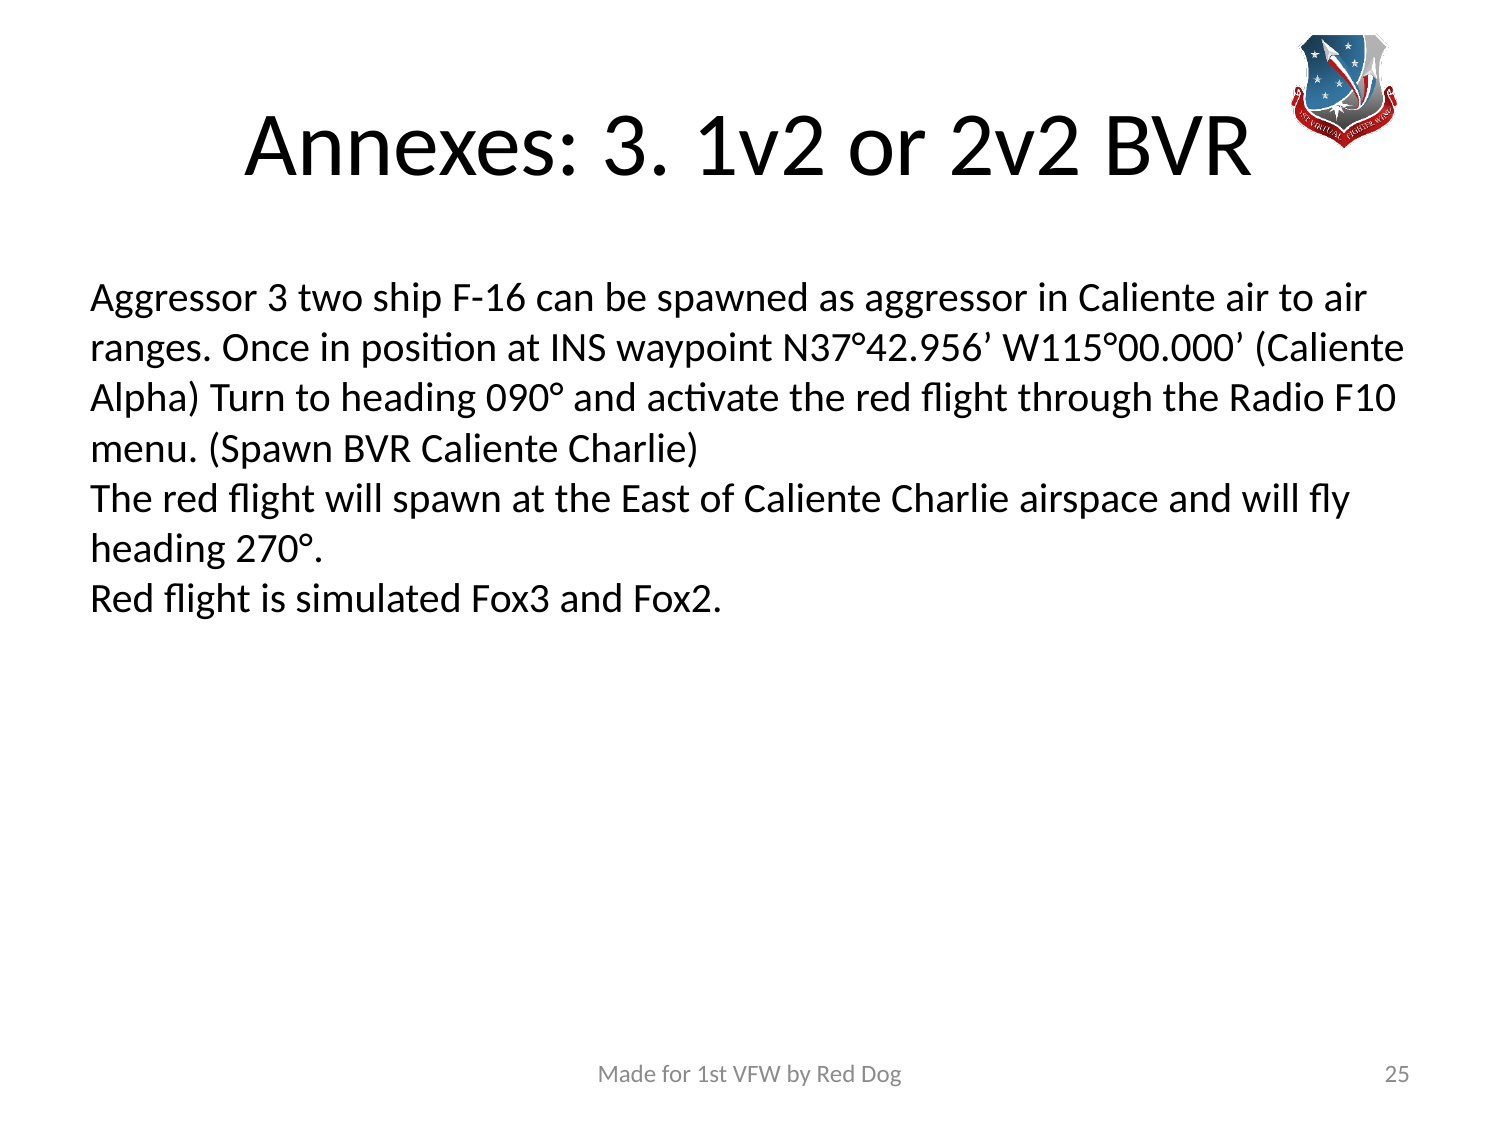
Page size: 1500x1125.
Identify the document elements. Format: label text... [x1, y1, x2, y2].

slide_number 25 [1074, 1042, 1425, 1103]
title Annexes: 3. 1v2 or 2v2 BVR [75, 45, 1425, 233]
picture [1262, 3, 1426, 180]
footer Made for 1st VFW by Red Dog [512, 1042, 988, 1103]
list Aggressor 3 two ship F-16 can be spawned as aggressor in Caliente air to air ranges. Once in position at INS waypoint N37°42.956’ W115°00.000’ (Caliente Alpha) Turn to heading 090° and activate the red flight through the Radio F10 menu. (Spawn BVR Caliente Charlie) The red flight will spawn at the East of Caliente Charlie airspace and will fly heading 270°. Red flight is simulated Fox3 and Fox2. [75, 262, 1425, 1005]
